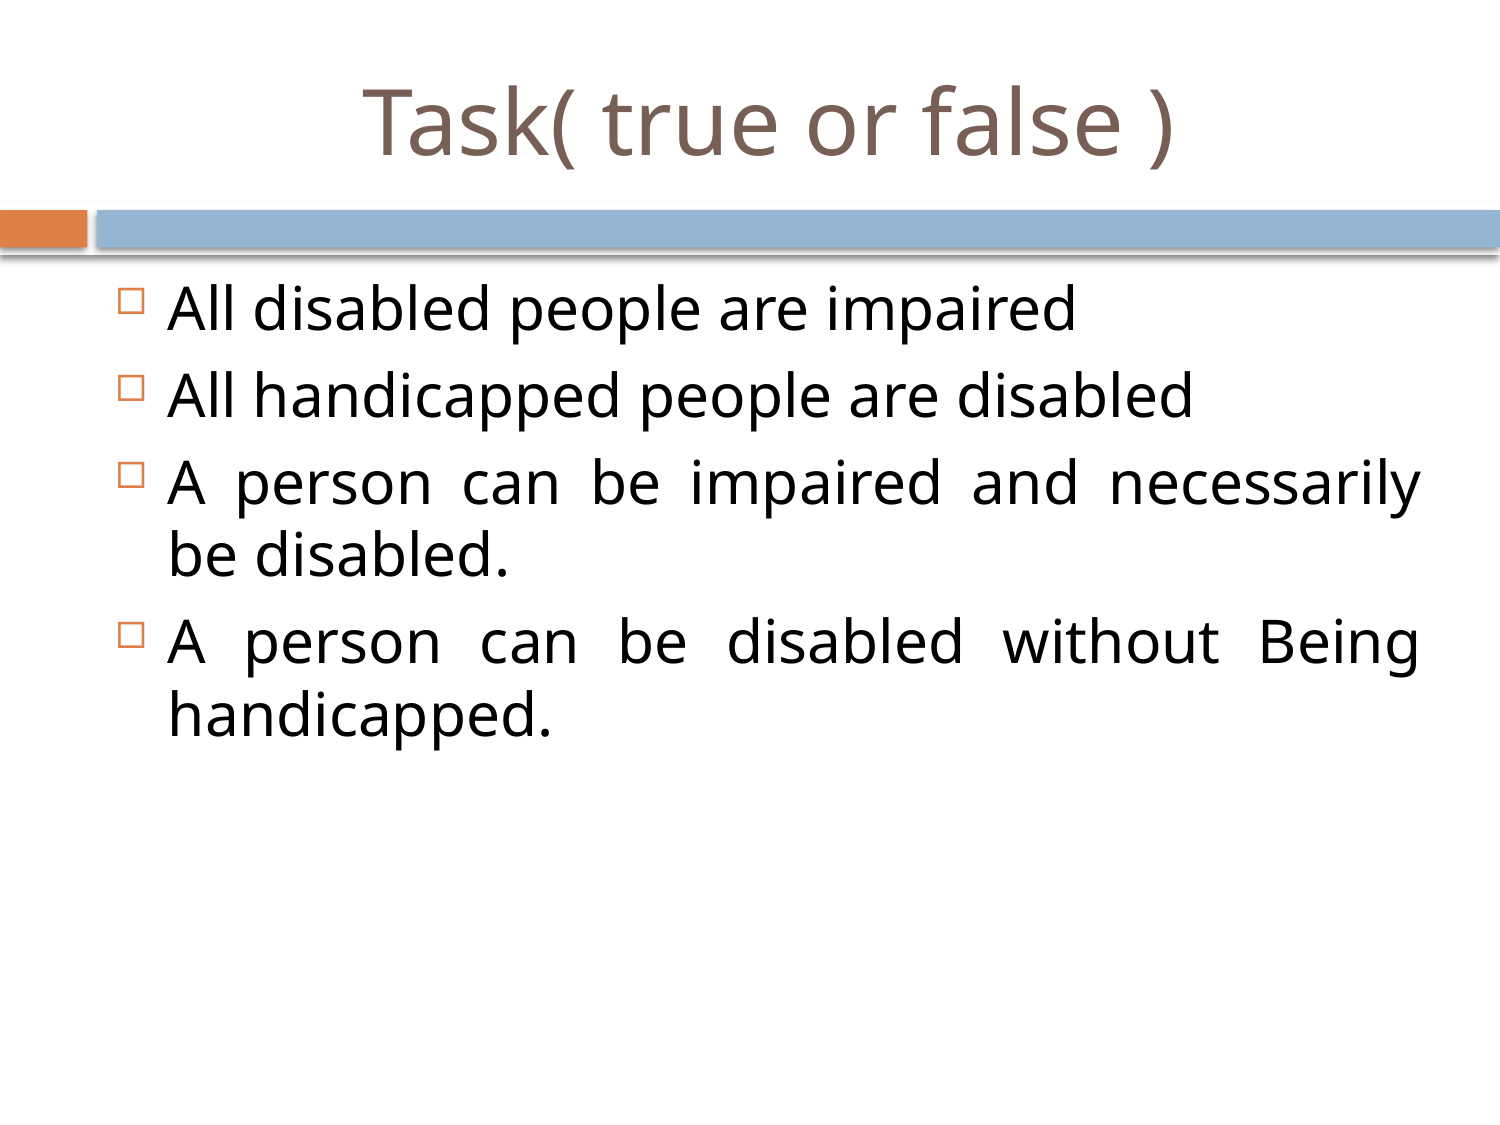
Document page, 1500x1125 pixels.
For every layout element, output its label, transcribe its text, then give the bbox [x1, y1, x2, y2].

title Task( true or false ) [100, 37, 1438, 200]
list All disabled people are impaired All handicapped people are disabled A person can be impaired and necessarily be disabled. A person can be disabled without Being handicapped. [100, 262, 1438, 1000]
